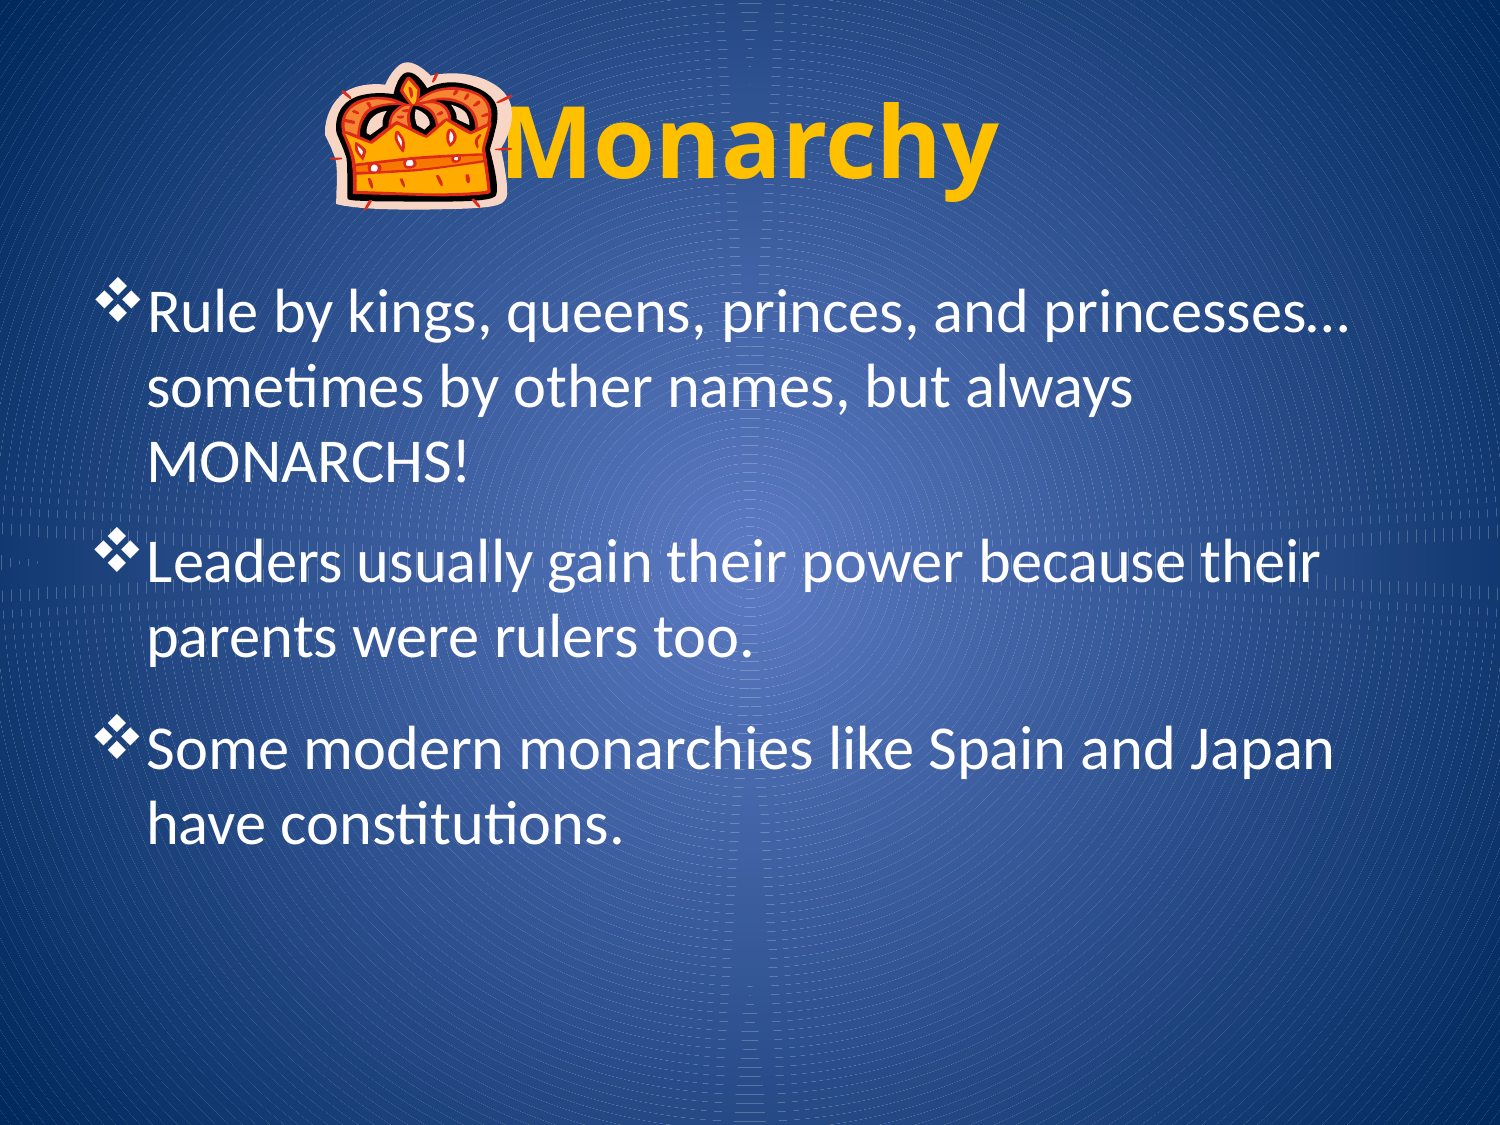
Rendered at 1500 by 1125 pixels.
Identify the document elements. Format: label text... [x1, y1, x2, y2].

title Monarchy [74, 44, 1426, 233]
picture [324, 62, 513, 211]
list Rule by kings, queens, princes, and princesses… sometimes by other names, but always MONARCHS! [74, 262, 1426, 551]
text_box Some modern monarchies like Spain and Japan have constitutions. [74, 699, 1425, 988]
text_box Leaders usually gain their power because their parents were rulers too. [74, 512, 1425, 699]
